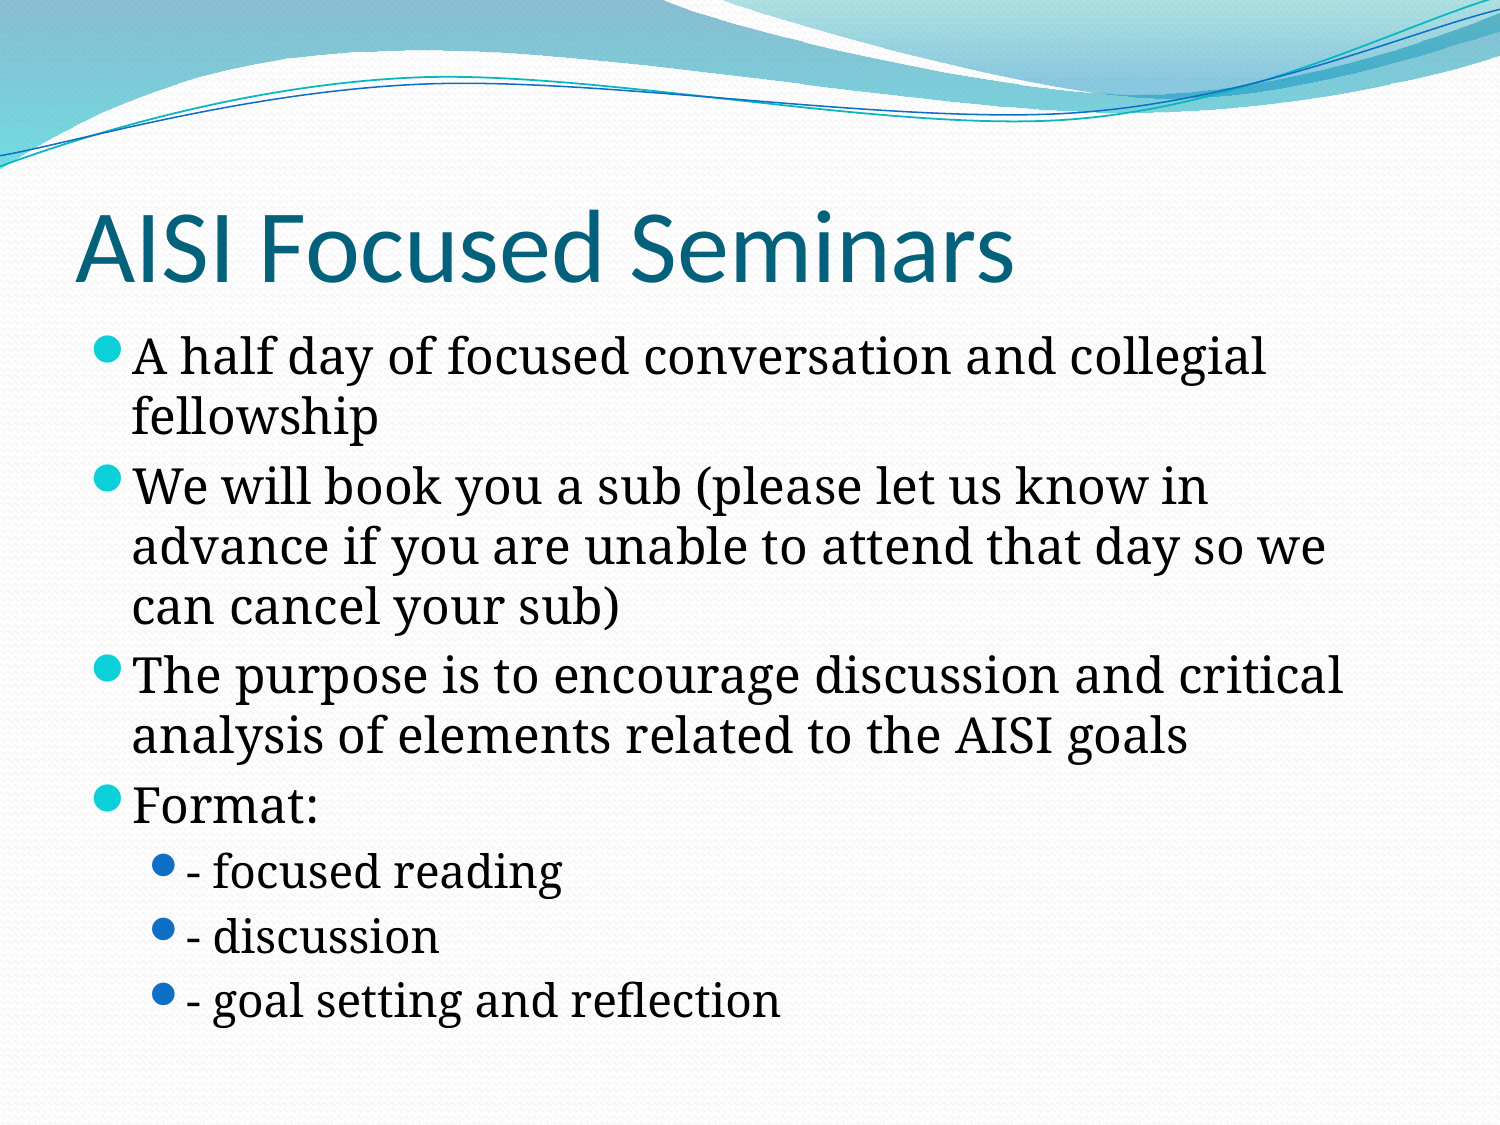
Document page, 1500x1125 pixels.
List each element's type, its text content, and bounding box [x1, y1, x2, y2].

list A half day of focused conversation and collegial fellowship We will book you a sub (please let us know in advance if you are unable to attend that day so we can cancel your sub) The purpose is to encourage discussion and critical analysis of elements related to the AISI goals Format: - focused reading - discussion - goal setting and reflection [75, 317, 1425, 1038]
title AISI Focused Seminars [75, 115, 1425, 303]
